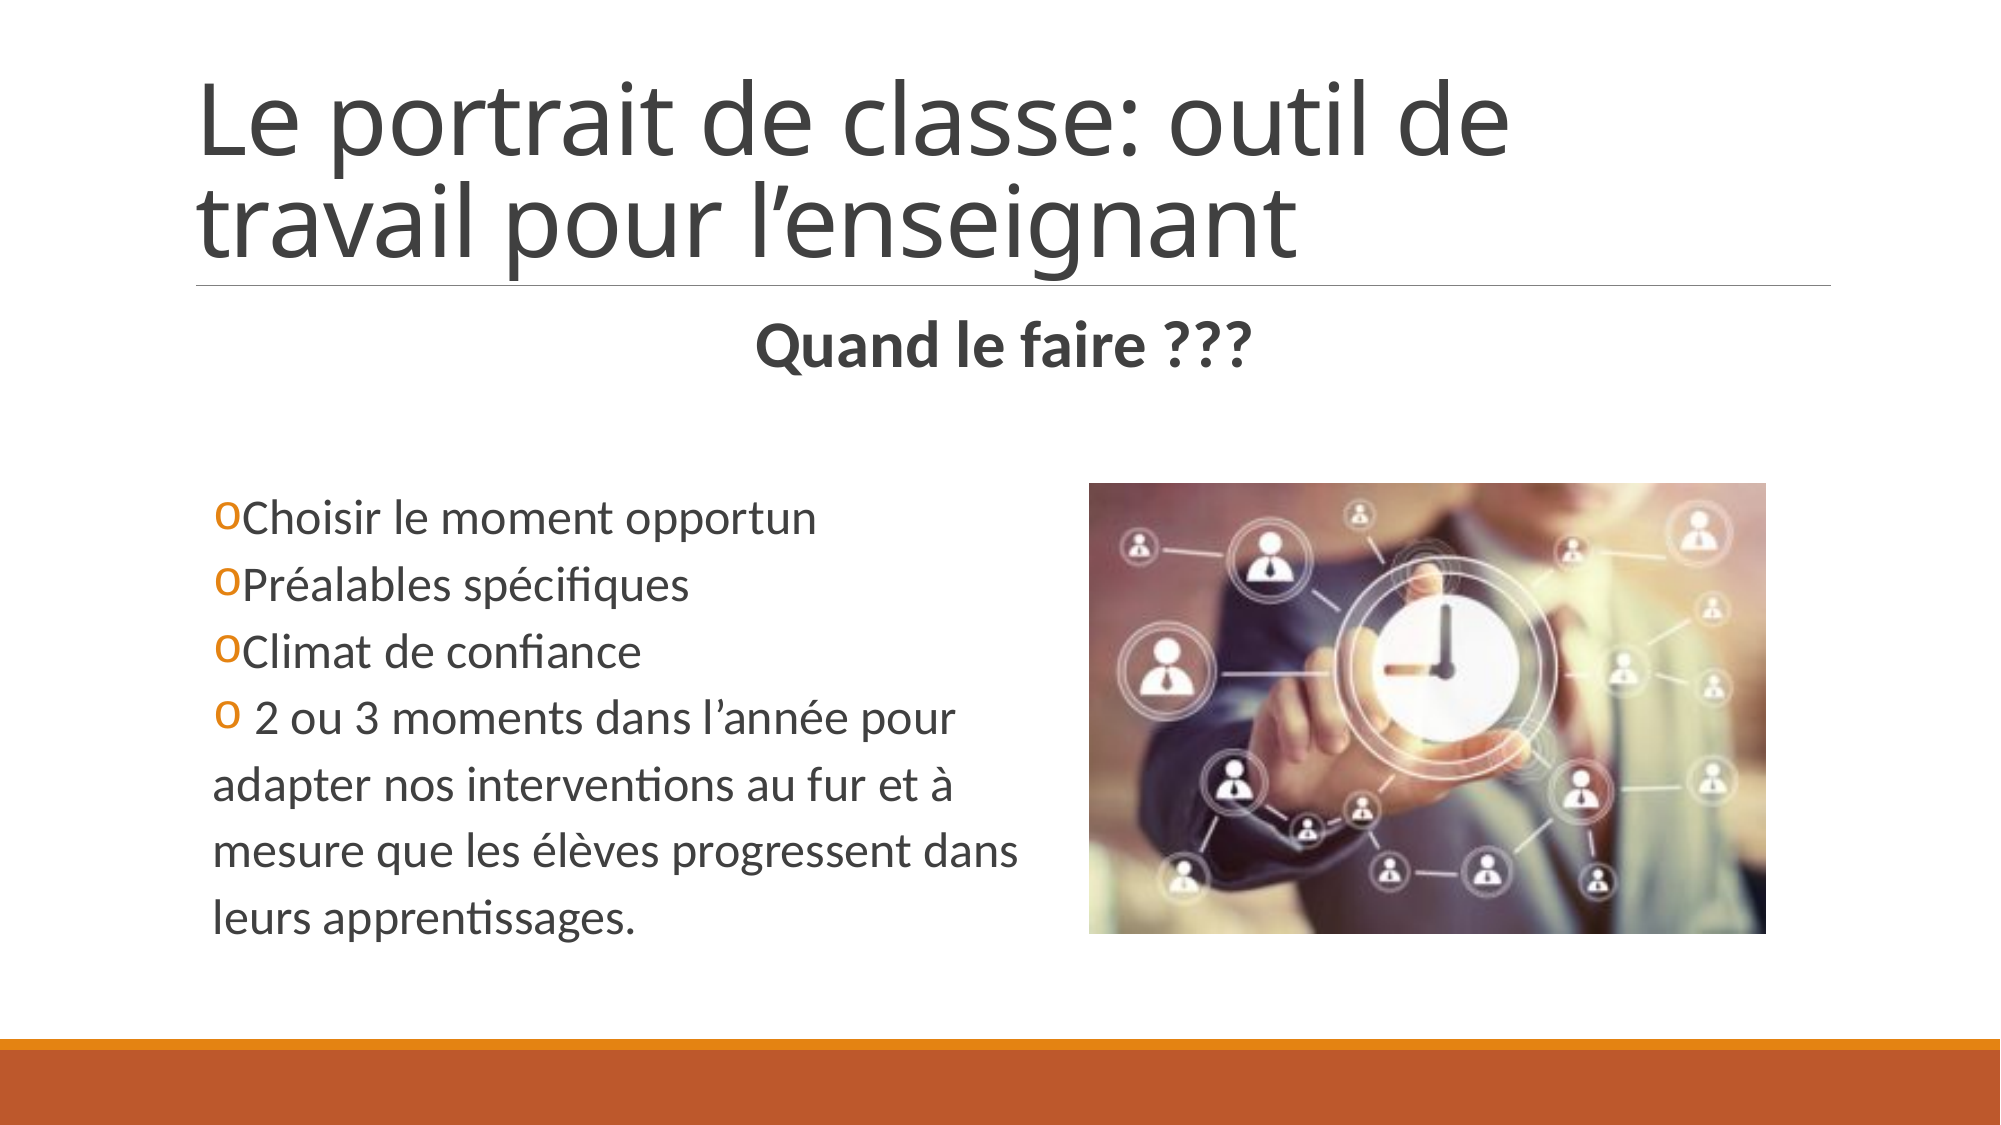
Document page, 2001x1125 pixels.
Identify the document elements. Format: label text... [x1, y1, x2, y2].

list Quand le faire ??? Choisir le moment opportun Préalables spécifiques Climat de confiance 2 ou 3 moments dans l’année pour adapter nos interventions au fur et à mesure que les élèves progressent dans leurs apprentissages. [180, 302, 1830, 963]
picture [1089, 482, 1766, 935]
title Le portrait de classe: outil de travail pour l’enseignant [180, 47, 1830, 285]
